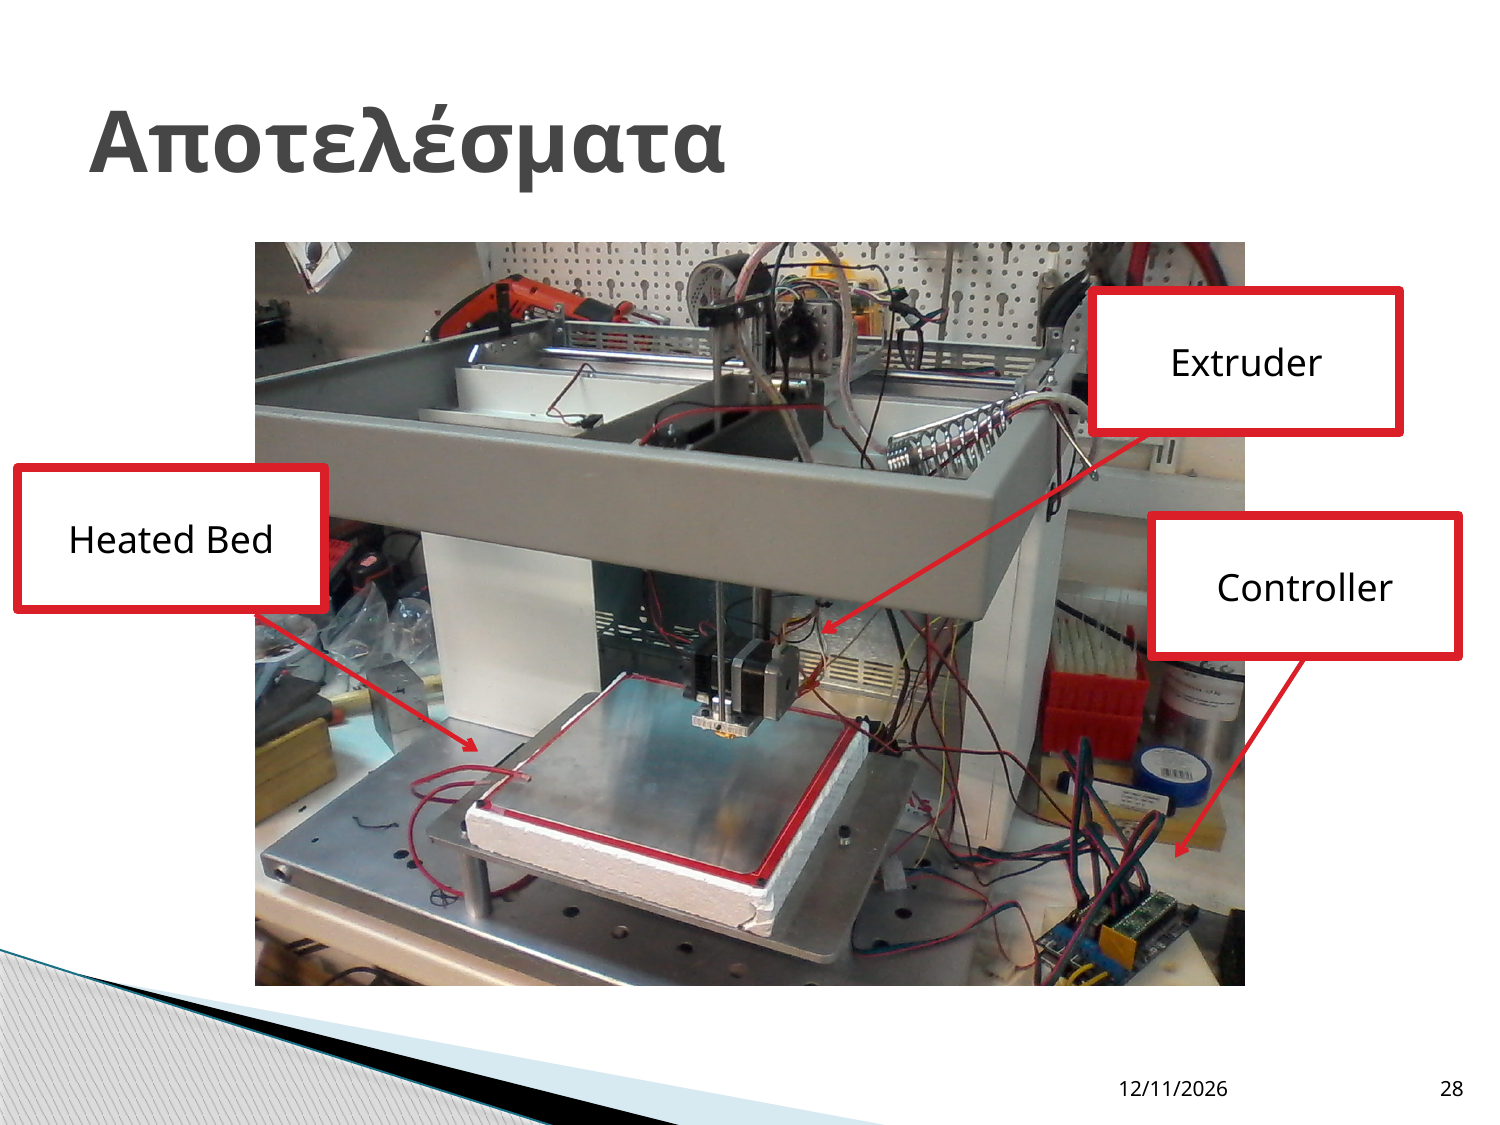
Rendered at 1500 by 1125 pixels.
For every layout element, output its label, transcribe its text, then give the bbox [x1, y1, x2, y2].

text_box Controller [1250, 511, 1463, 661]
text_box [1174, 656, 1306, 858]
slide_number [1103, 1051, 1418, 1112]
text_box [820, 432, 1152, 634]
slide_number 28 [1418, 1051, 1479, 1112]
text_box Extruder [1250, 286, 1404, 437]
title Αποτελέσματα [75, 45, 1425, 233]
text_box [254, 613, 479, 752]
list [254, 242, 1246, 986]
text_box Heated Bed [13, 463, 248, 614]
